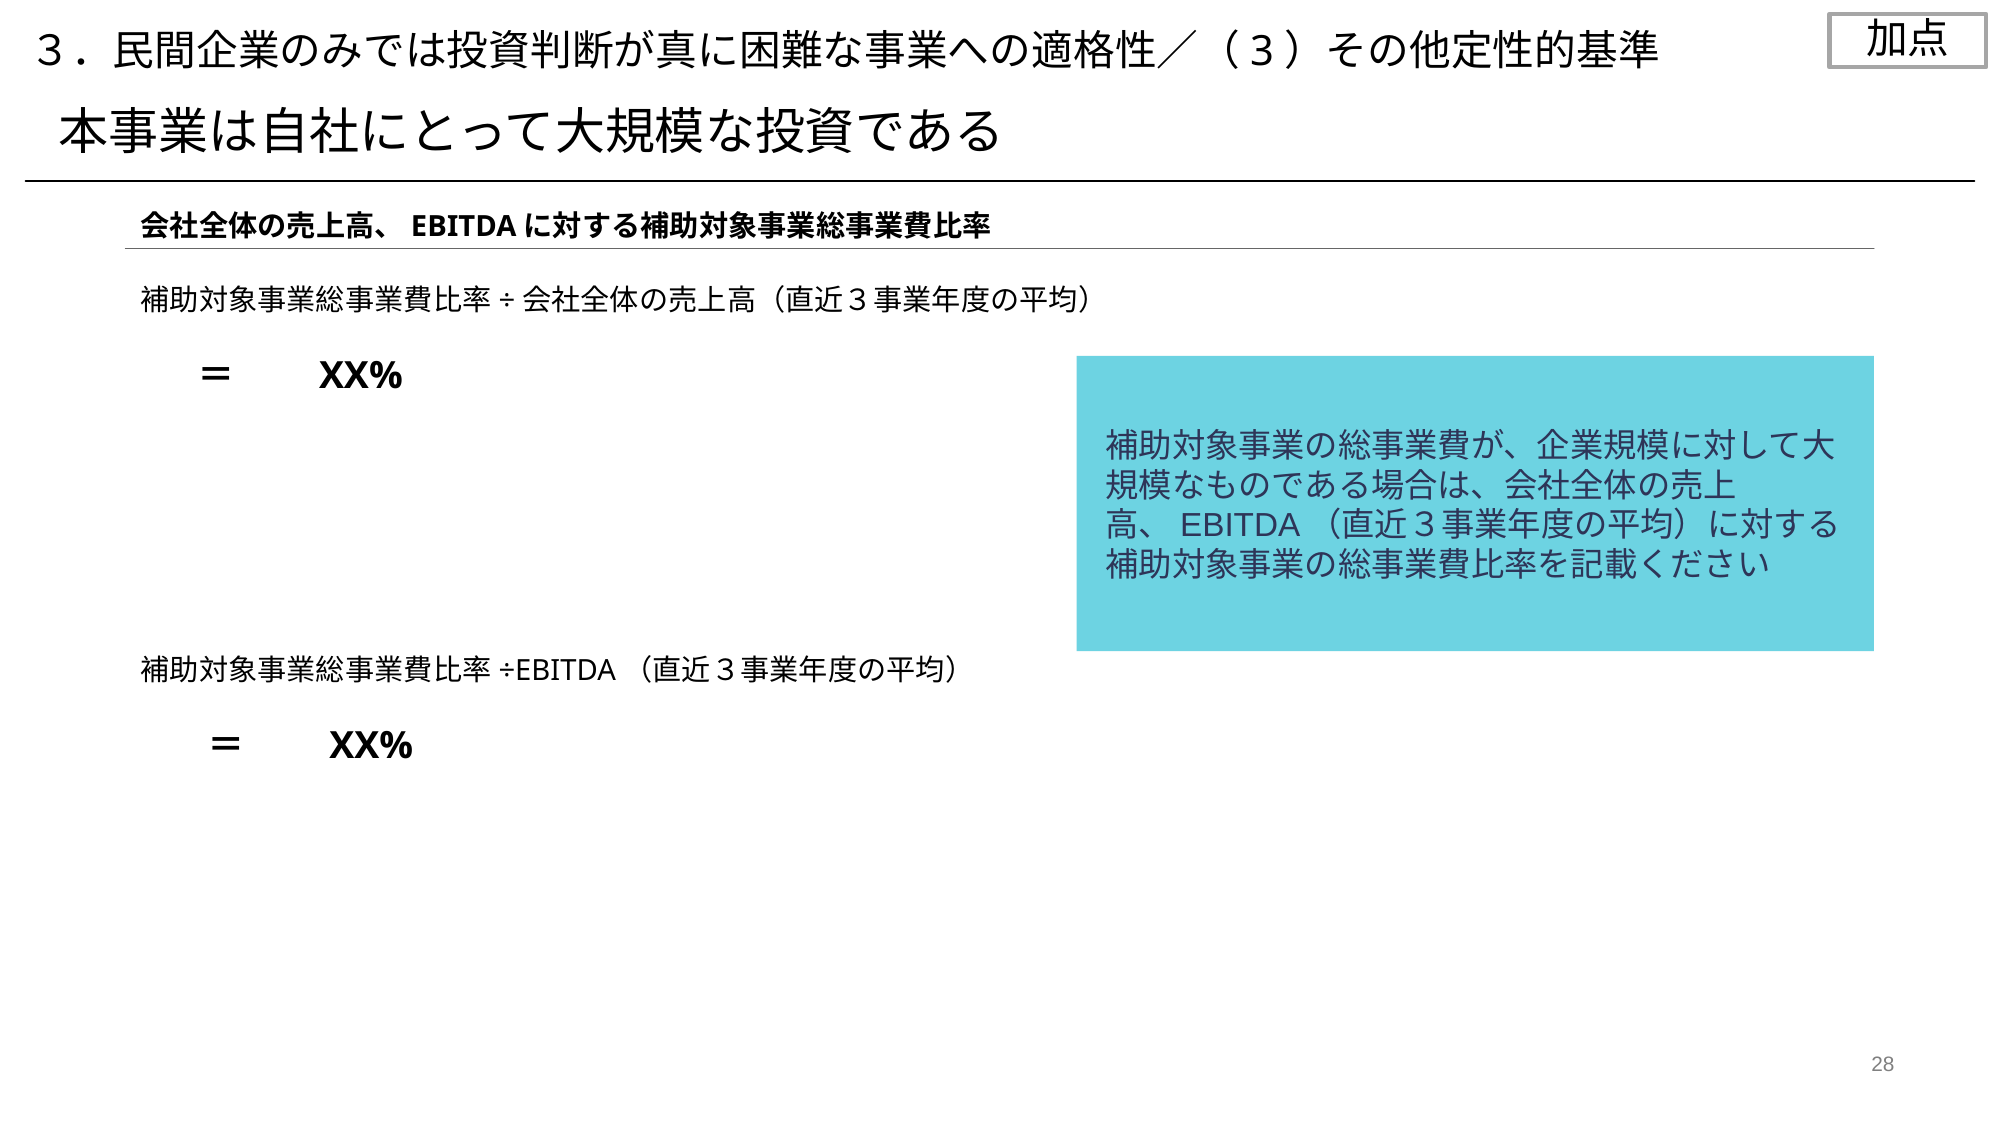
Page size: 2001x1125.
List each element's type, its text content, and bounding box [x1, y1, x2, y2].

text_box 補助対象事業総事業費比率÷EBITDA（直近３事業年度の平均） [125, 639, 1595, 707]
text_box 本事業は自社にとって大規模な投資である [59, 106, 1904, 161]
text_box 加点 [1829, 13, 1986, 68]
text_box ３．民間企業のみでは投資判断が真に困難な事業への適格性／（3）その他定性的基準 [29, 29, 1823, 75]
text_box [125, 201, 1875, 249]
text_box ＝ XX% [182, 343, 504, 411]
text_box 補助対象事業の総事業費が、企業規模に対して大規模なものである場合は、会社全体の売上高、EBITDA（直近３事業年度の平均）に対する補助対象事業の総事業費比率を記載ください [1076, 355, 1875, 652]
text_box ＝ XX% [192, 713, 515, 782]
text_box 補助対象事業総事業費比率÷会社全体の売上高（直近３事業年度の平均） [125, 268, 1584, 337]
